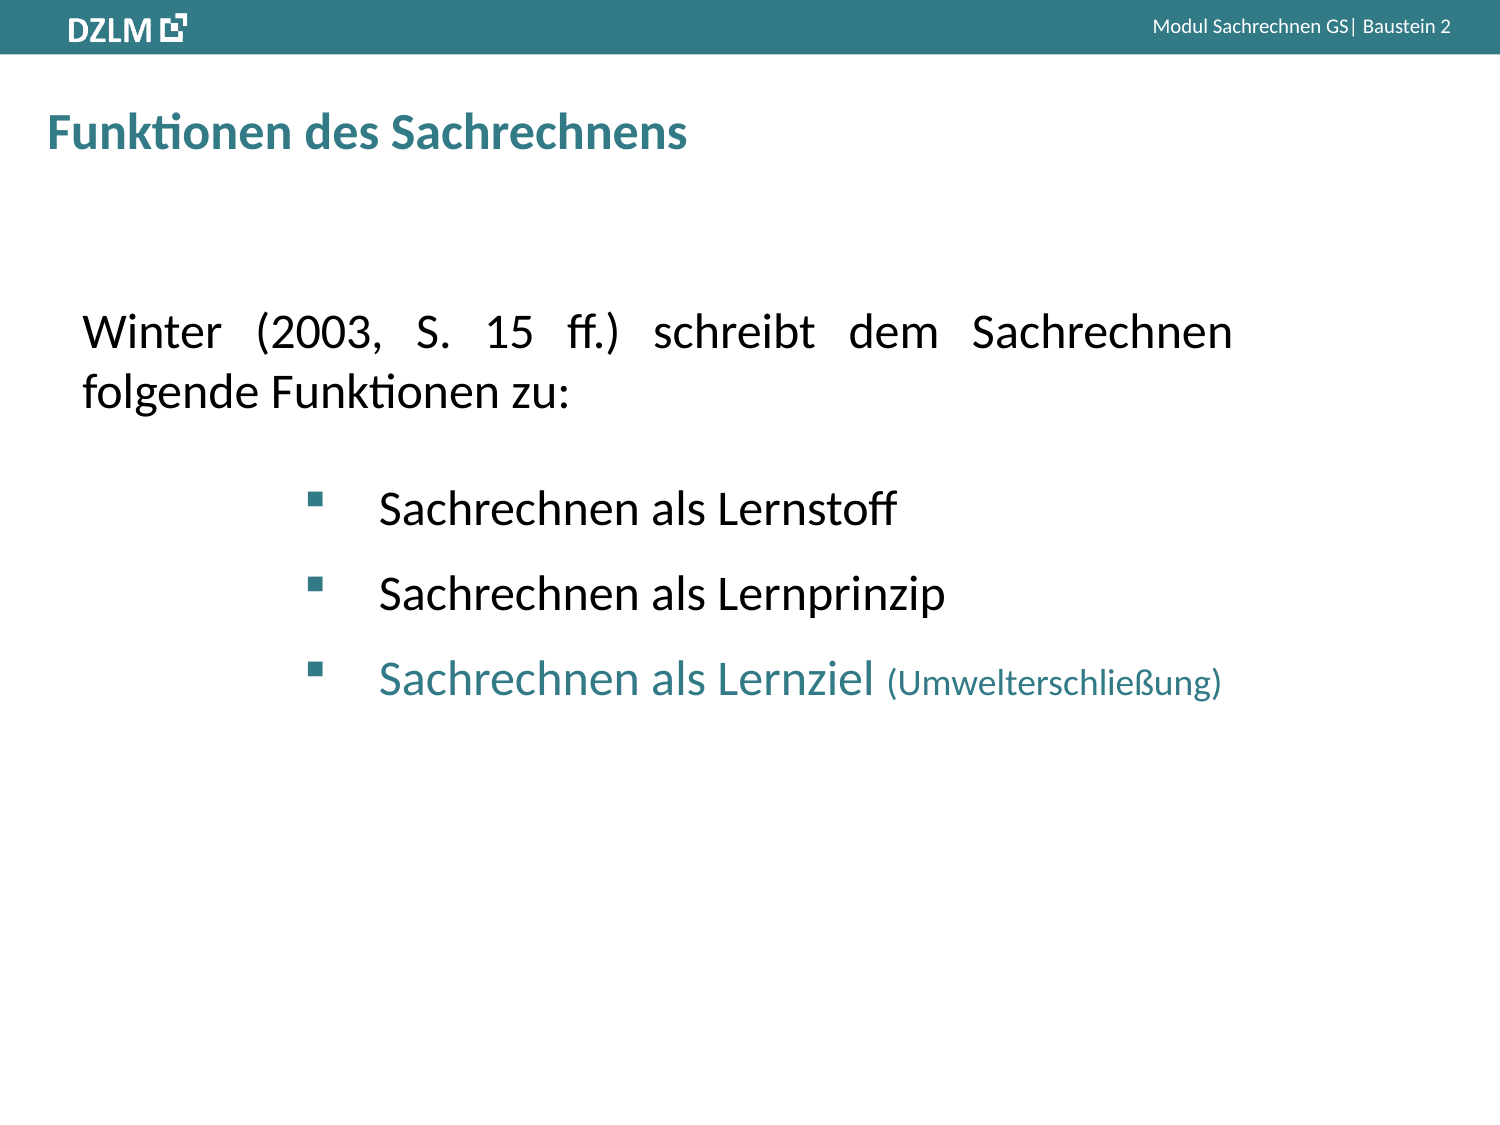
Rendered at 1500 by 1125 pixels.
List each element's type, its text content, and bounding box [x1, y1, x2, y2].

text_box Sachrechnen als Lernstoff Sachrechnen als Lernprinzip Sachrechnen als Lernziel (Umwelterschließung) [289, 467, 1341, 713]
text_box Winter (2003, S. 15 ff.) schreibt dem Sachrechnen folgende Funktionen zu: [67, 290, 1249, 426]
text_box Funktionen des Sachrechnens [32, 89, 704, 168]
